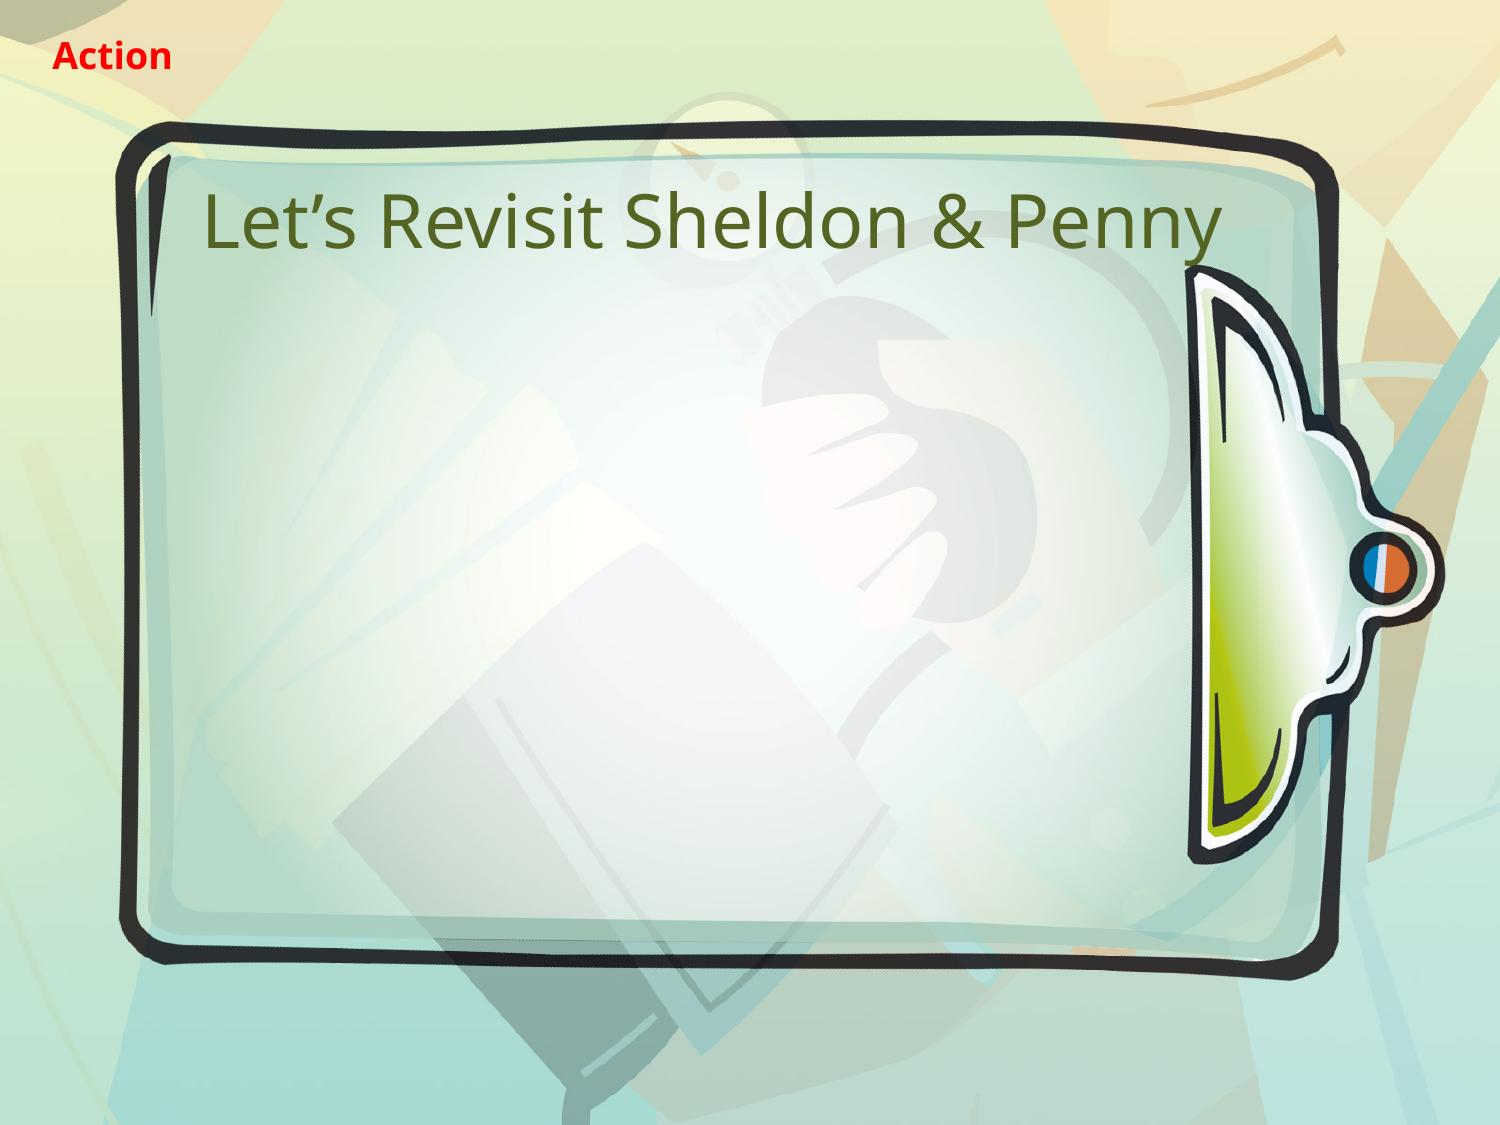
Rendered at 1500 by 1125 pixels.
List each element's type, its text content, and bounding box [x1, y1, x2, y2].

title Let’s Revisit Sheldon & Penny [174, 162, 1251, 276]
picture [0, 0, 1500, 1125]
text_box Action [37, 24, 189, 85]
